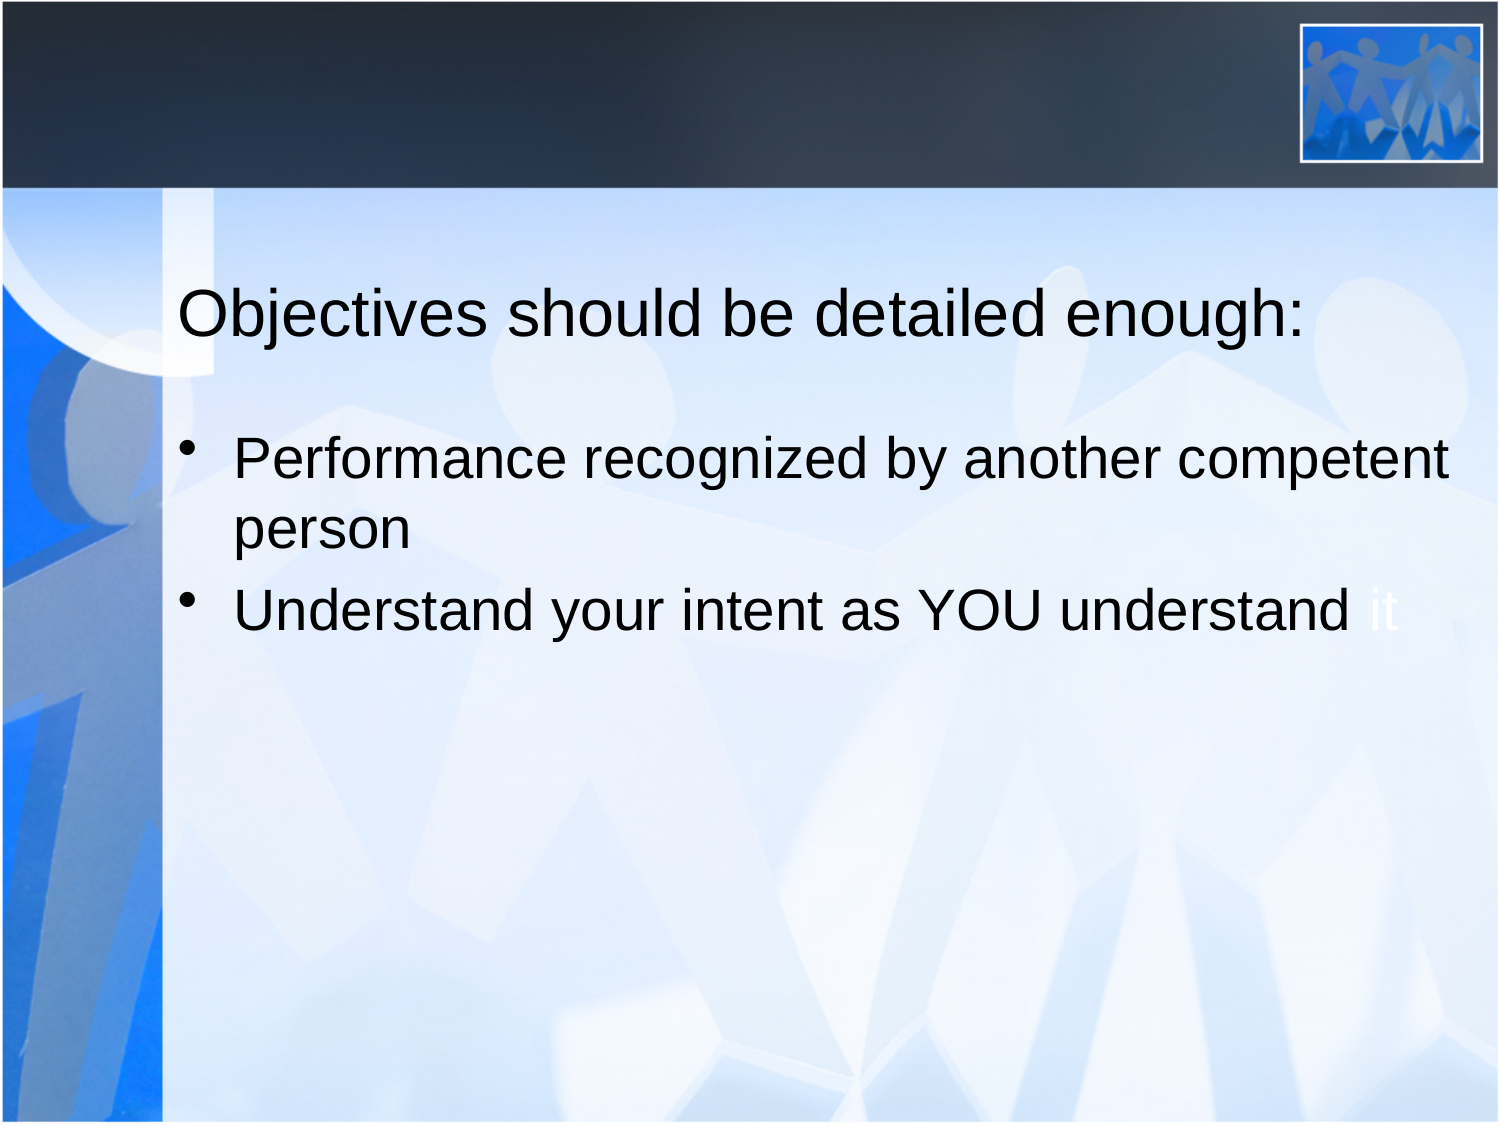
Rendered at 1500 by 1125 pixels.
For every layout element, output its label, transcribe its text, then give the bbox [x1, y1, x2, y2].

picture [0, 0, 1500, 1125]
list Objectives should be detailed enough: Performance recognized by another competent person Understand your intent as YOU understand it [162, 262, 1475, 1013]
